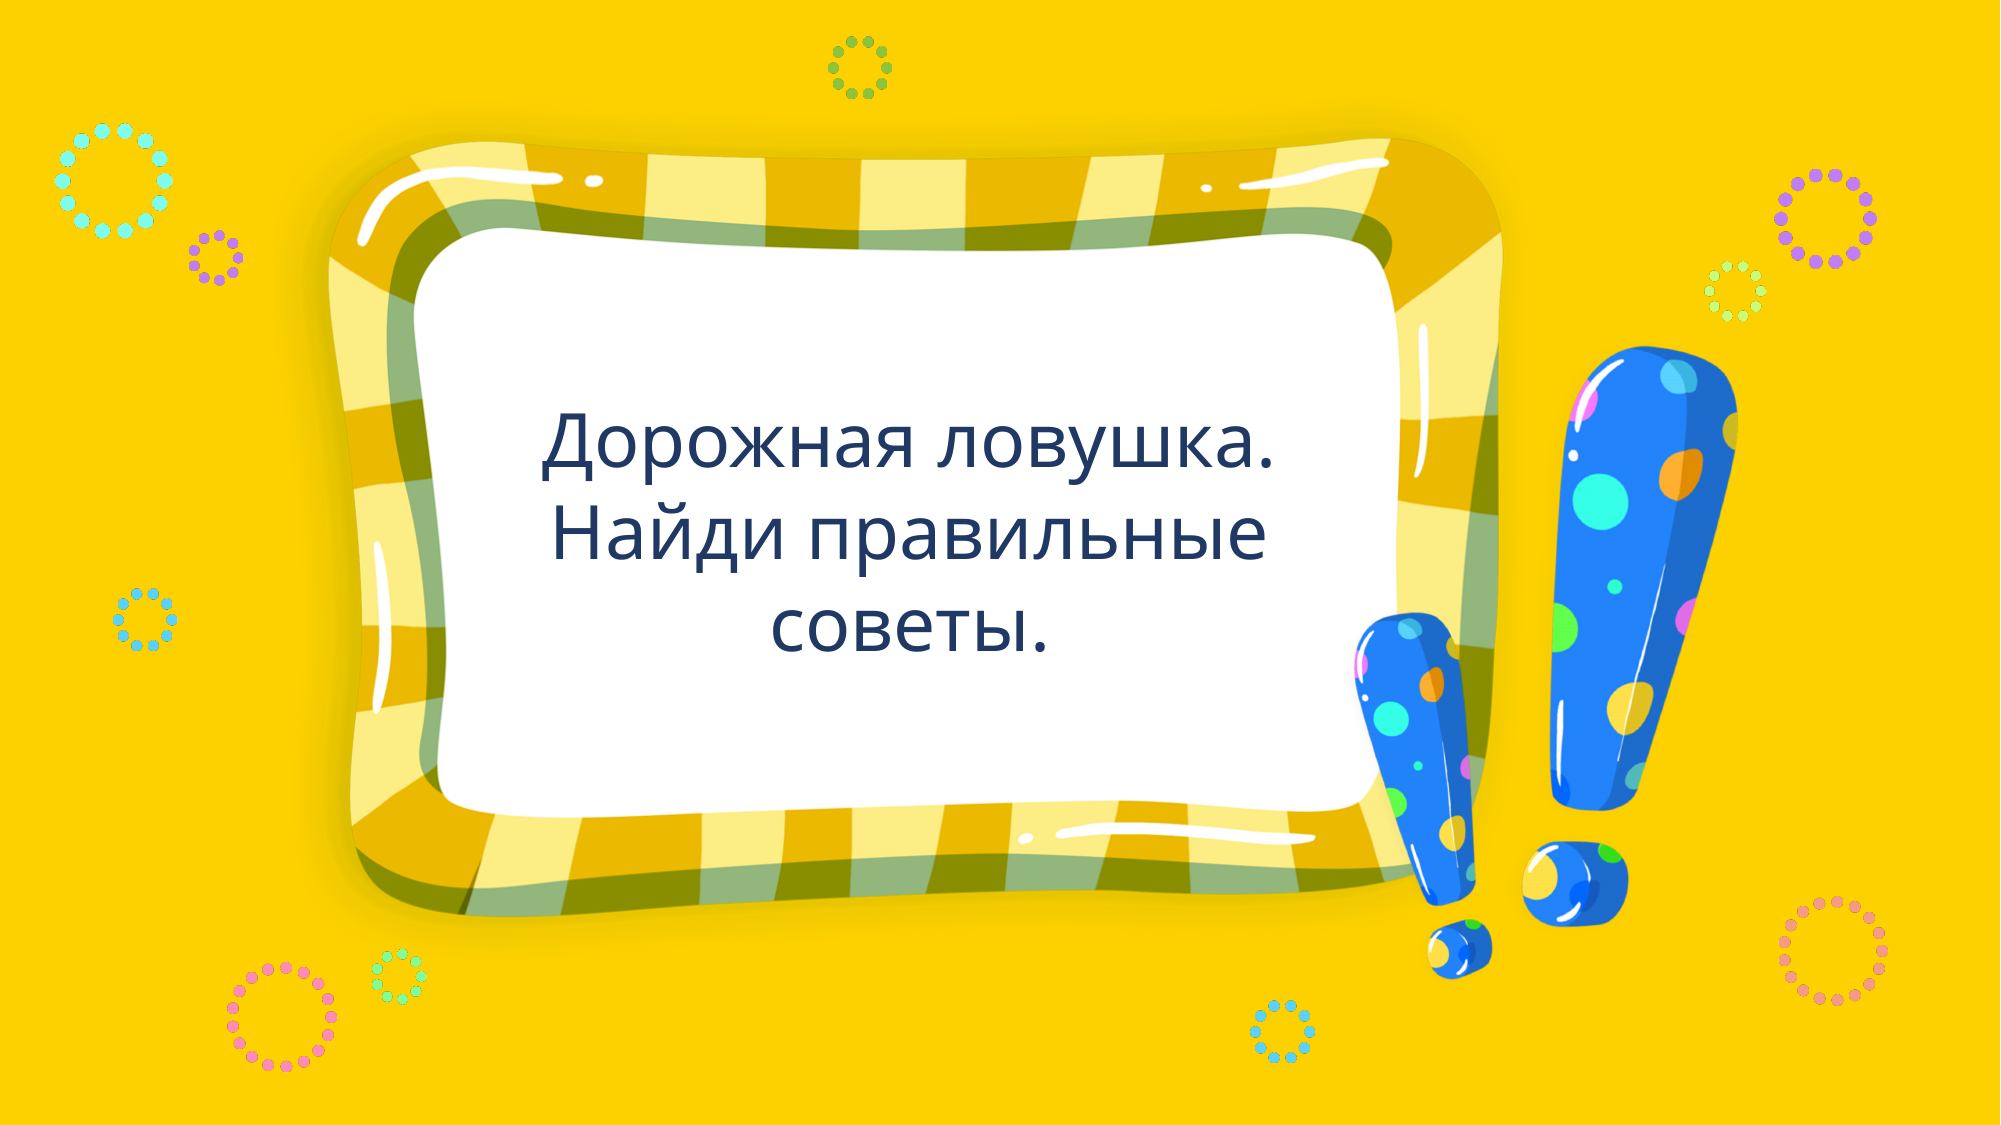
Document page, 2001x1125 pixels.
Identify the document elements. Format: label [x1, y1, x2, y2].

picture [1700, 161, 1880, 323]
picture [222, 28, 1890, 1075]
picture [105, 580, 185, 658]
picture [47, 97, 247, 288]
picture [1242, 992, 1323, 1070]
